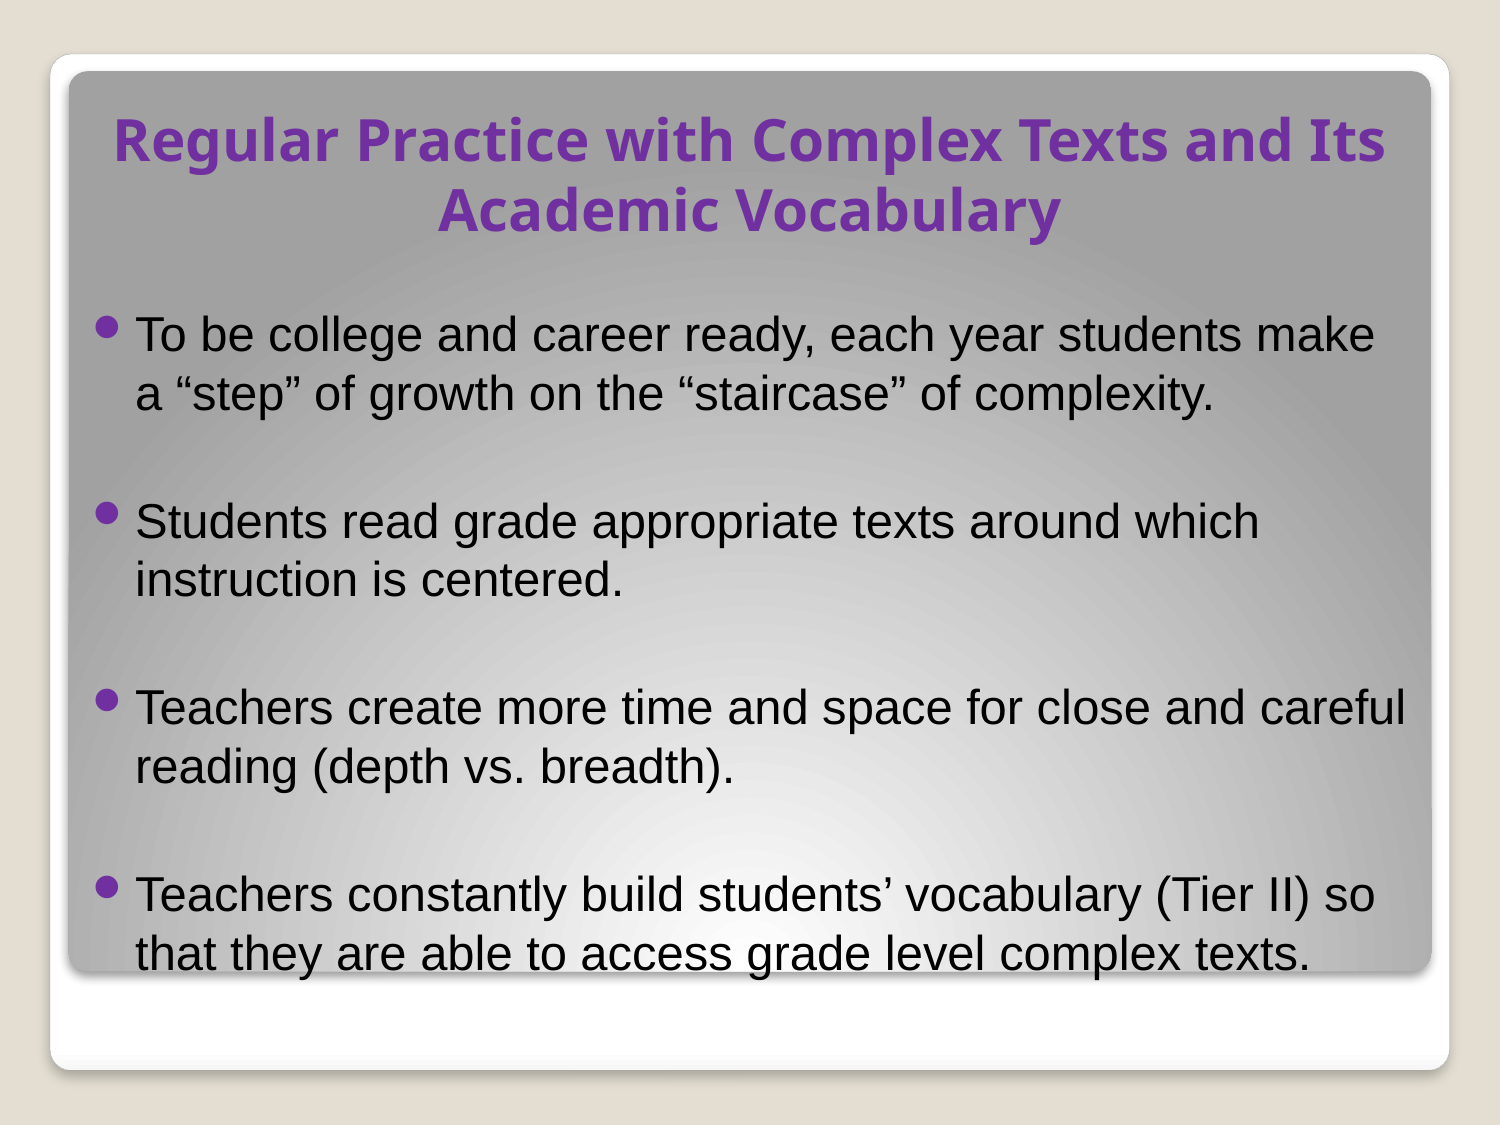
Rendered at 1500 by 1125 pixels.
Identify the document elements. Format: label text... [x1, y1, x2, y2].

title Regular Practice with Complex Texts and Its Academic Vocabulary [87, 87, 1413, 250]
list To be college and career ready, each year students make a “step” of growth on the “staircase” of complexity. Students read grade appropriate texts around which instruction is centered. Teachers create more time and space for close and careful reading (depth vs. breadth). Teachers constantly build students’ vocabulary (Tier II) so that they are able to access grade level complex texts. [62, 287, 1425, 988]
